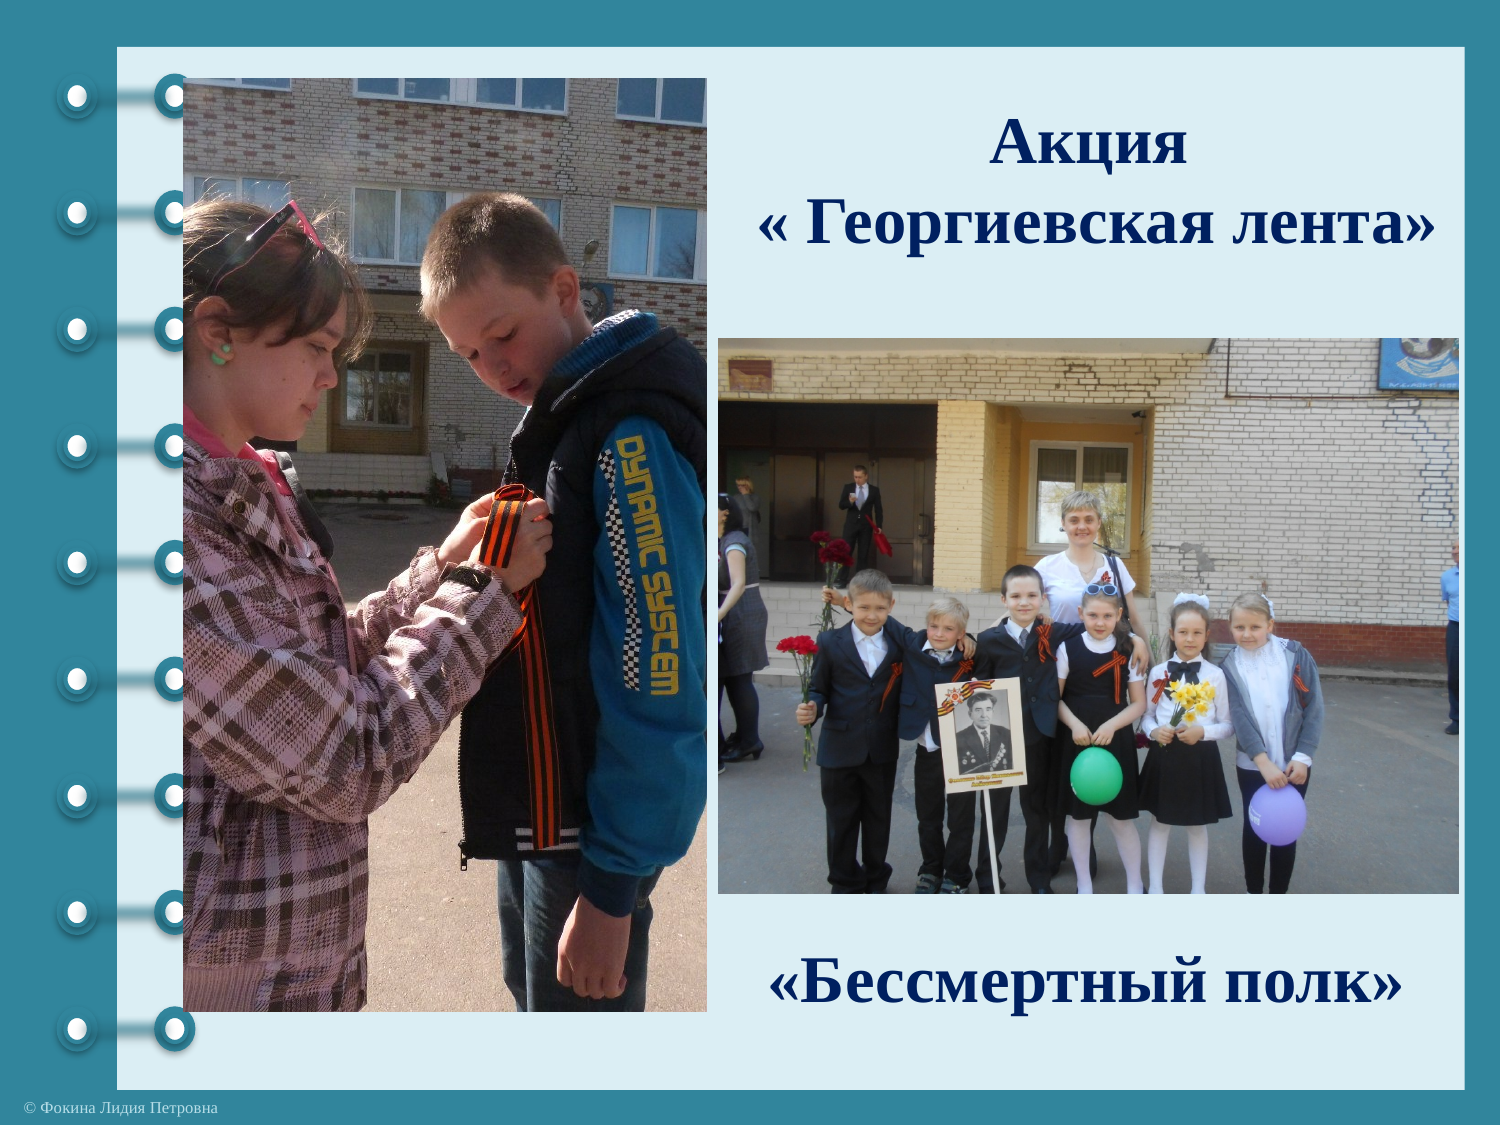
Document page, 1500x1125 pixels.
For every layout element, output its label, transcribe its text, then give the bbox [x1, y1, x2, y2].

picture [718, 337, 1459, 894]
text_box «Бессмертный полк» [752, 928, 1421, 1024]
text_box Акция « Георгиевская лента» [741, 89, 1454, 265]
picture [182, 77, 708, 1012]
